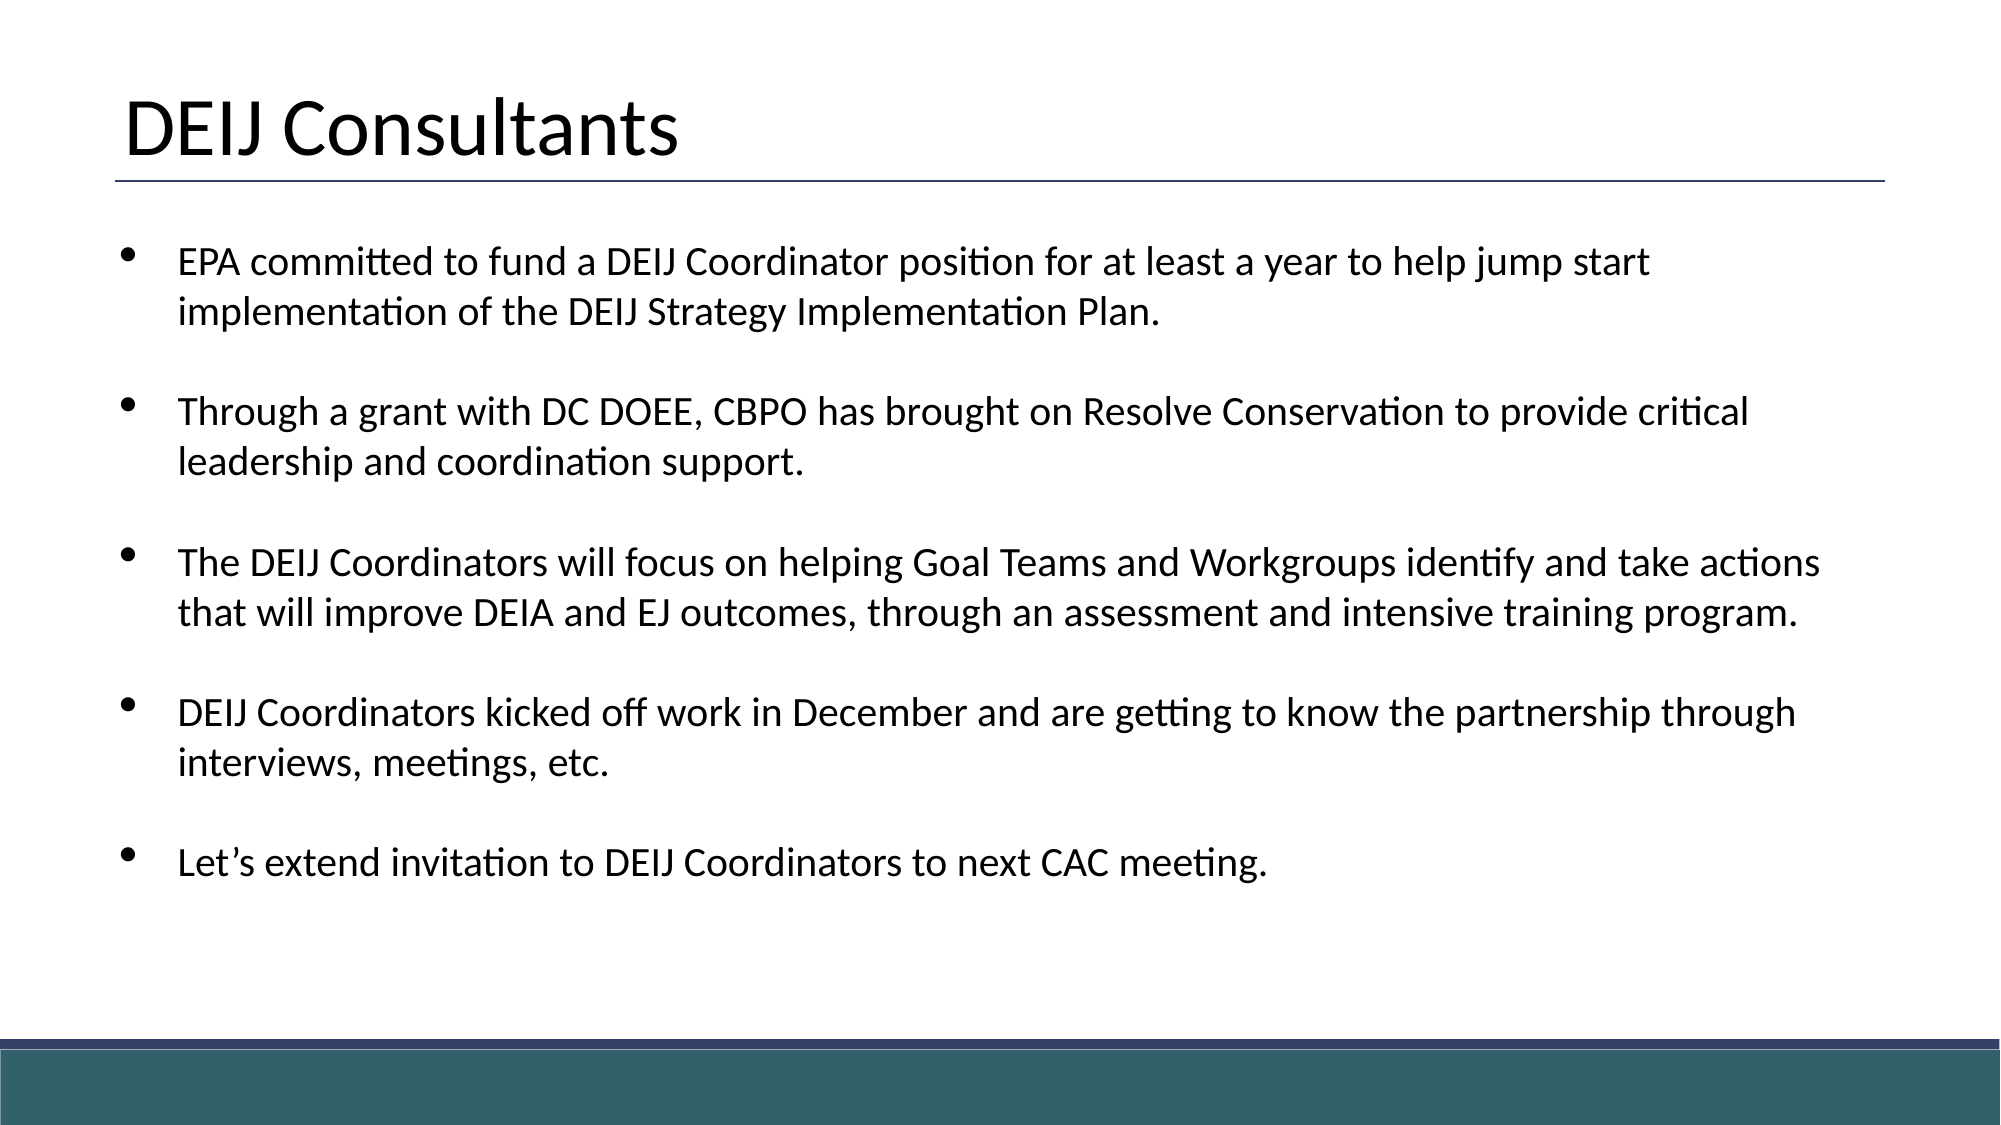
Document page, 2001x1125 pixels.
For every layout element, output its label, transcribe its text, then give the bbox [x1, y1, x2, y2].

text_box DEIJ Consultants [109, 65, 696, 180]
text_box EPA committed to fund a DEIJ Coordinator position for at least a year to help jump start implementation of the DEIJ Strategy Implementation Plan. Through a grant with DC DOEE, CBPO has brought on Resolve Conservation to provide critical leadership and coordination support. The DEIJ Coordinators will focus on helping Goal Teams and Workgroups identify and take actions that will improve DEIA and EJ outcomes, through an assessment and intensive training program. DEIJ Coordinators kicked off work in December and are getting to know the partnership through interviews, meetings, etc. Let’s extend invitation to DEIJ Coordinators to next CAC meeting. [106, 226, 1909, 892]
